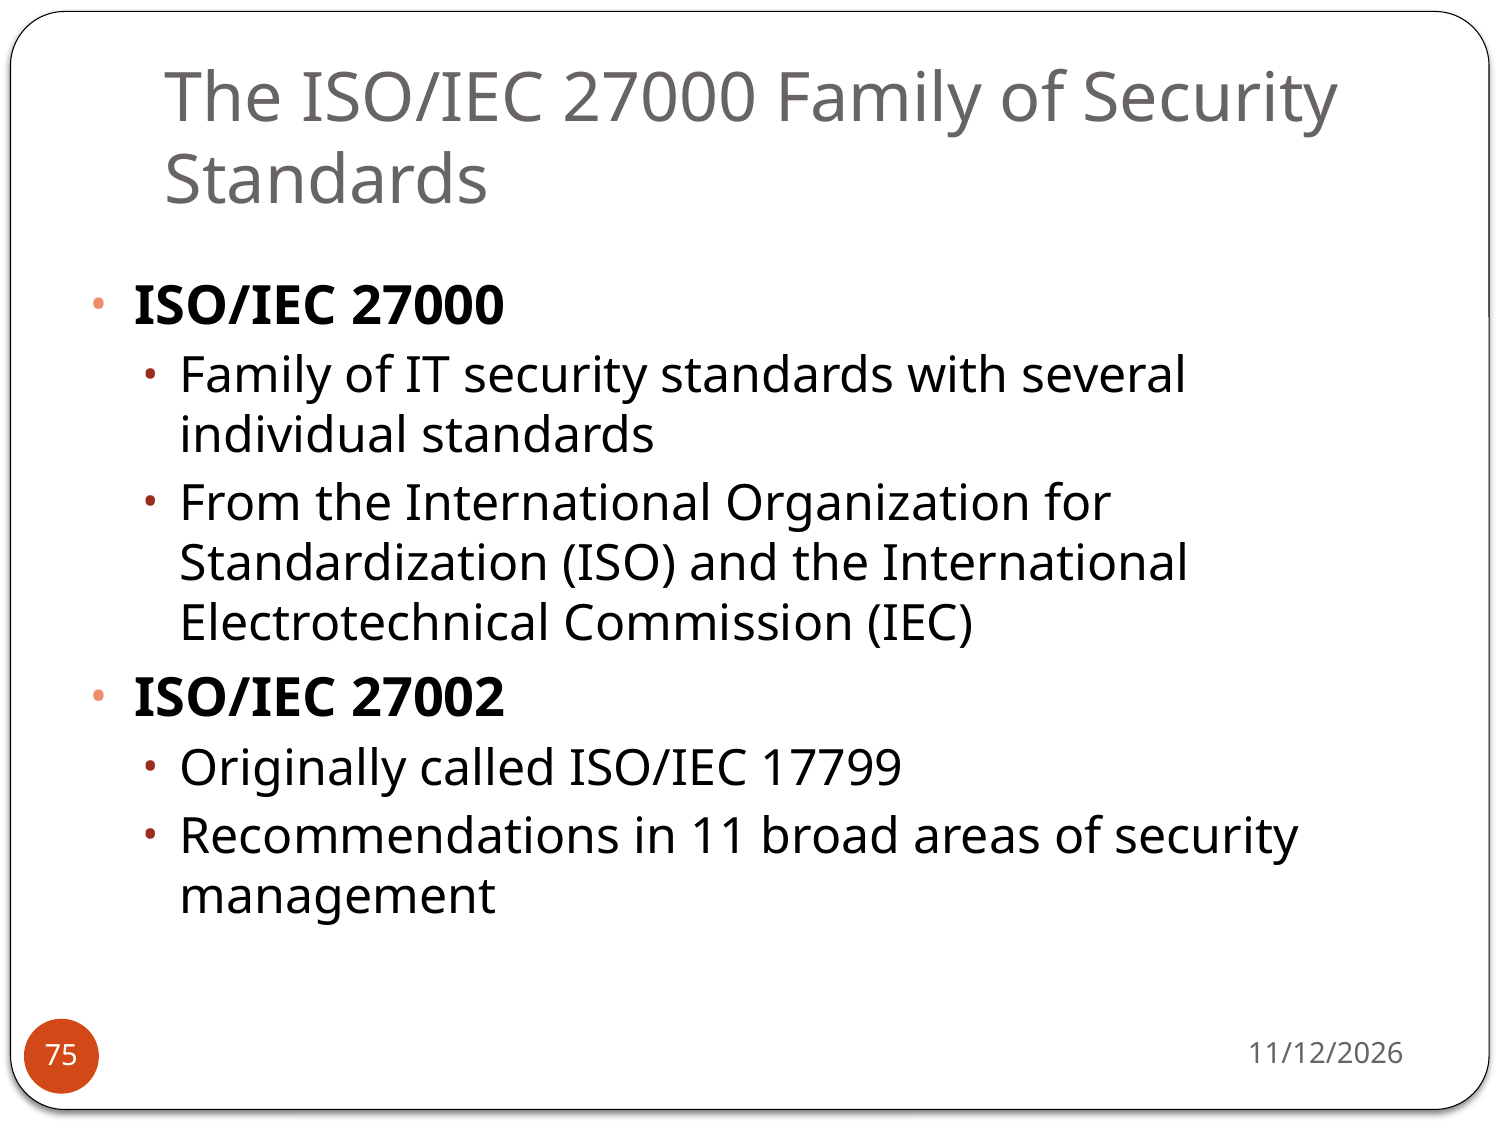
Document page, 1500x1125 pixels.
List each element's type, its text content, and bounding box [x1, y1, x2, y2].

slide_number 75 [23, 1018, 99, 1094]
title The ISO/IEC 27000 Family of Security Standards [150, 45, 1425, 233]
list ISO/IEC 27000 Family of IT security standards with several individual standards From the International Organization for Standardization (ISO) and the International Electrotechnical Commission (IEC) ISO/IEC 27002 Originally called ISO/IEC 17799 Recommendations in 11 broad areas of security management [75, 262, 1425, 1025]
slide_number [1012, 1015, 1419, 1094]
